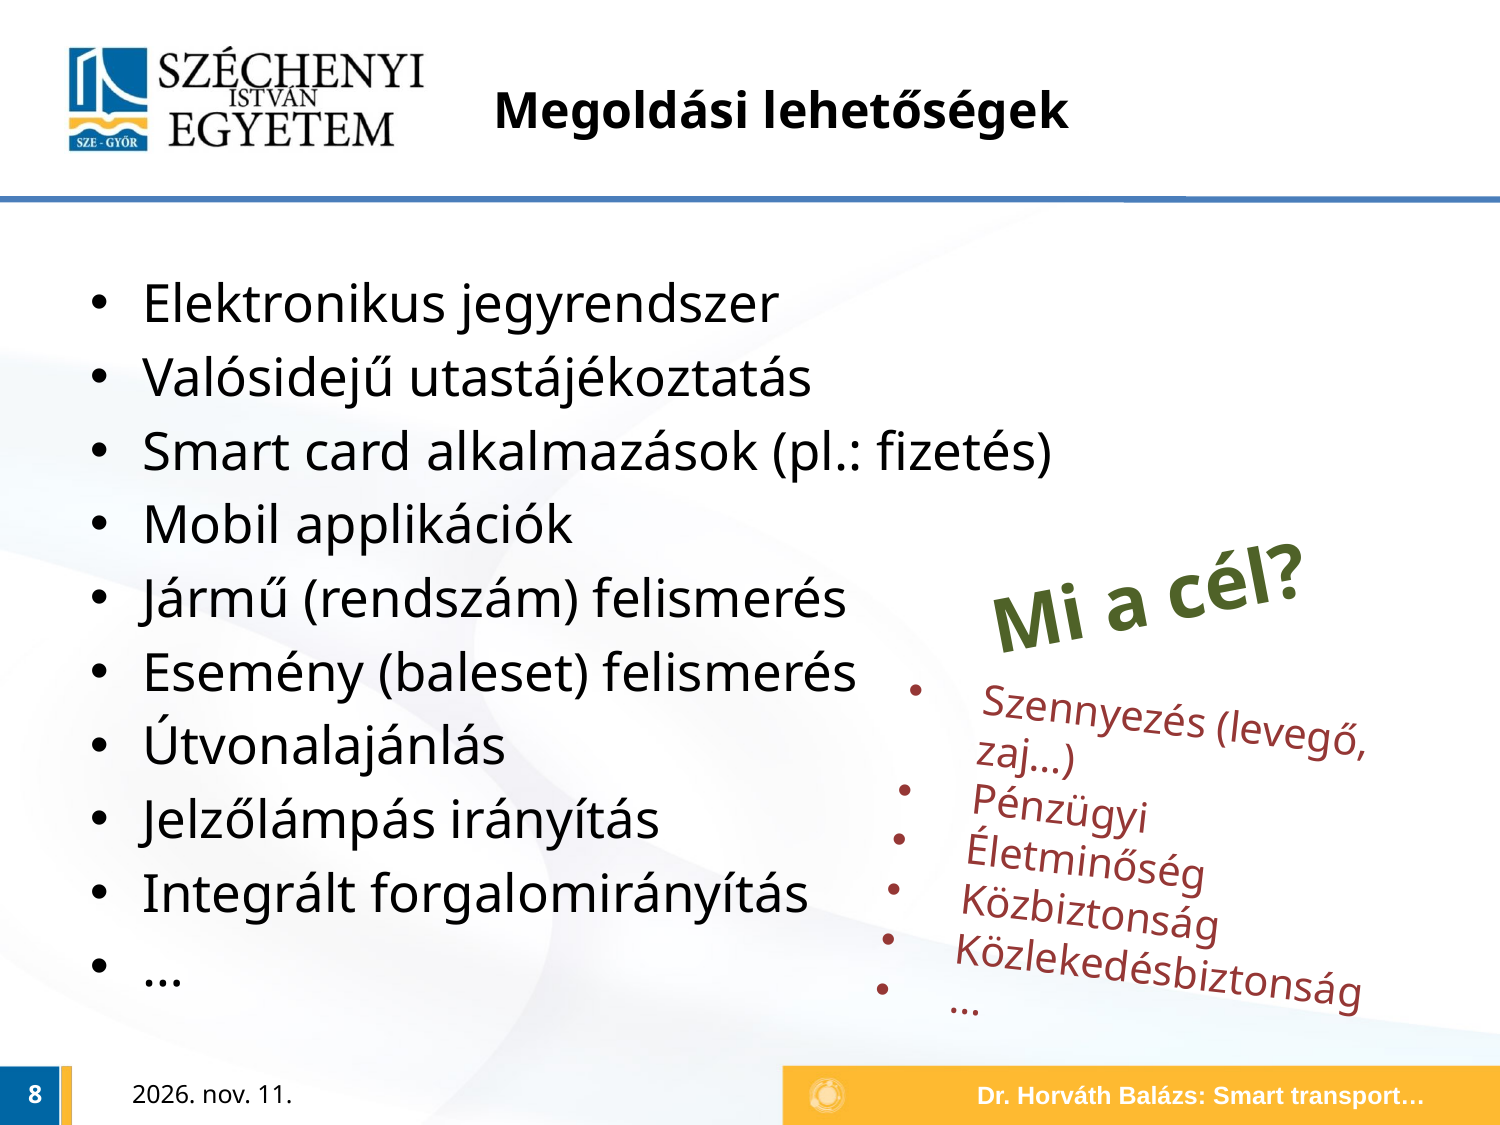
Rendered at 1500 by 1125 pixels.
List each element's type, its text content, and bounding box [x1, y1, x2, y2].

picture [0, 0, 1500, 196]
picture [0, 203, 1500, 1125]
text_box Szennyezés (levegő, zaj…) Pénzügyi Életminőség Közbiztonság Közlekedésbiztonság … [860, 656, 1476, 1083]
footer Dr. Horváth Balázs: Smart transport… [878, 1065, 1442, 1125]
slide_number 8 [0, 1065, 71, 1125]
text_box Mi a cél? [967, 491, 1428, 670]
list Elektronikus jegyrendszer Valósidejű utastájékoztatás Smart card alkalmazások (pl.: fizetés) Mobil applikációk Jármű (rendszám) felismerés Esemény (baleset) felismerés Útvonalajánlás Jelzőlámpás irányítás Integrált forgalomirányítás … [75, 262, 1425, 1005]
slide_number 2014. szeptember 10. [117, 1065, 550, 1125]
title Megoldási lehetőségek [478, 45, 1425, 173]
